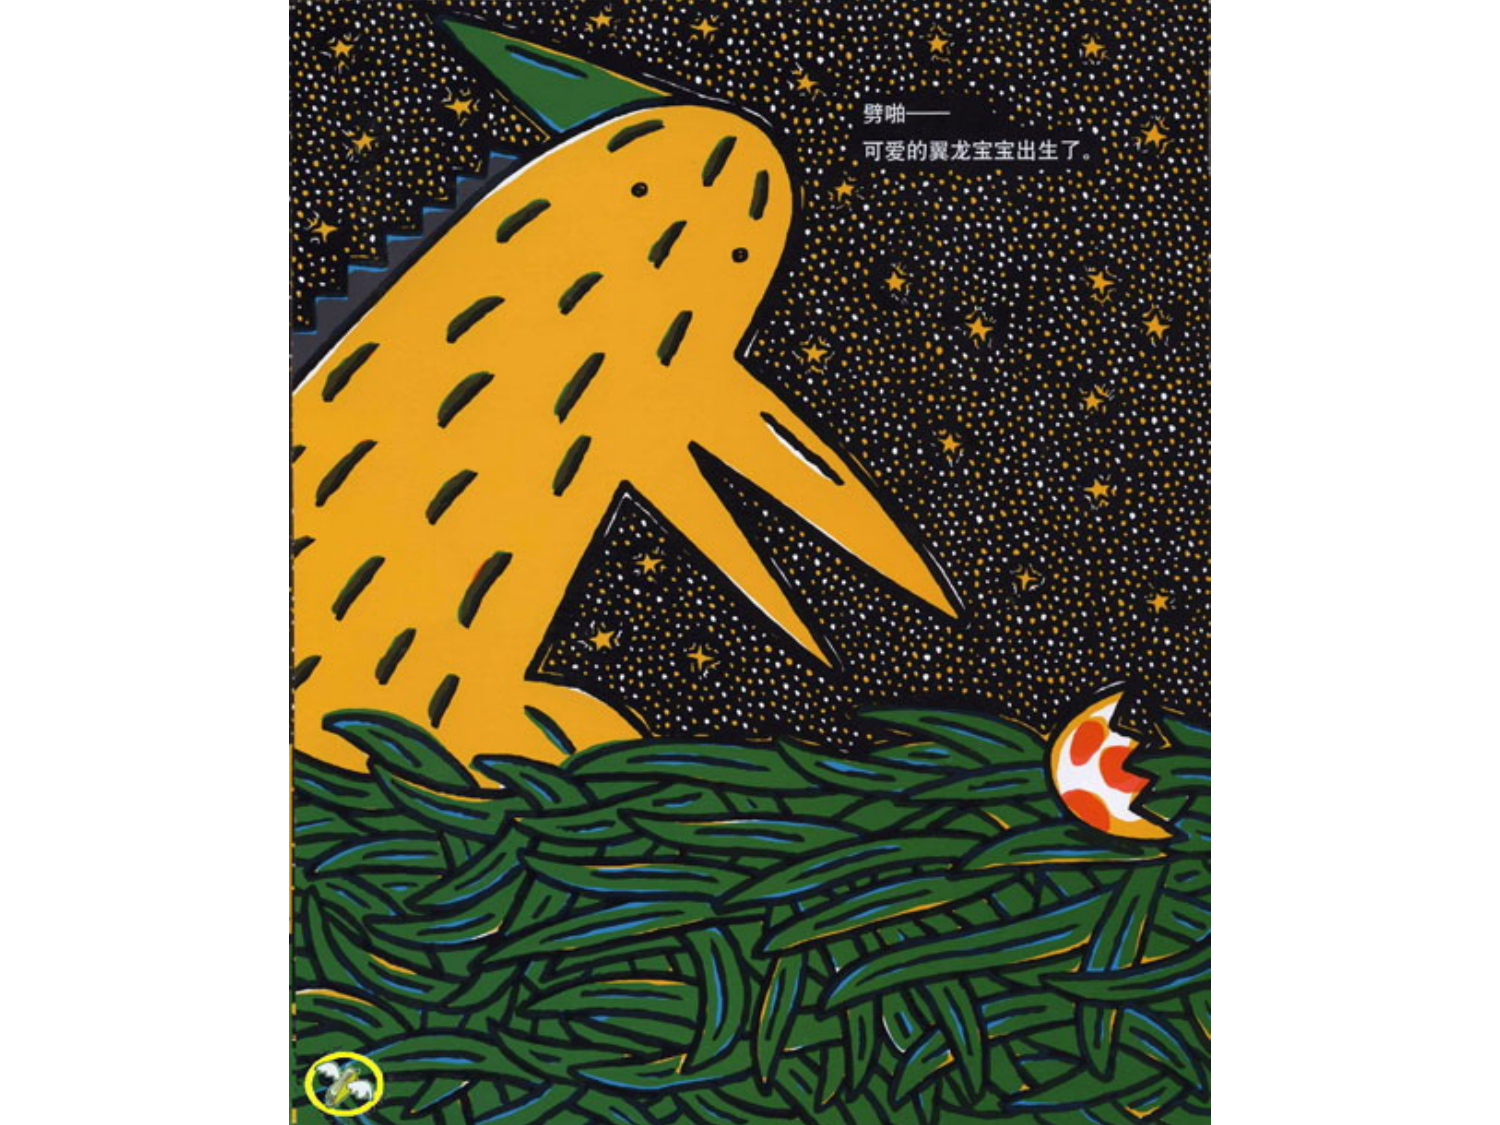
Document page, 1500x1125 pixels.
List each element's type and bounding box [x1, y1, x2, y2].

picture [288, 0, 1211, 1125]
